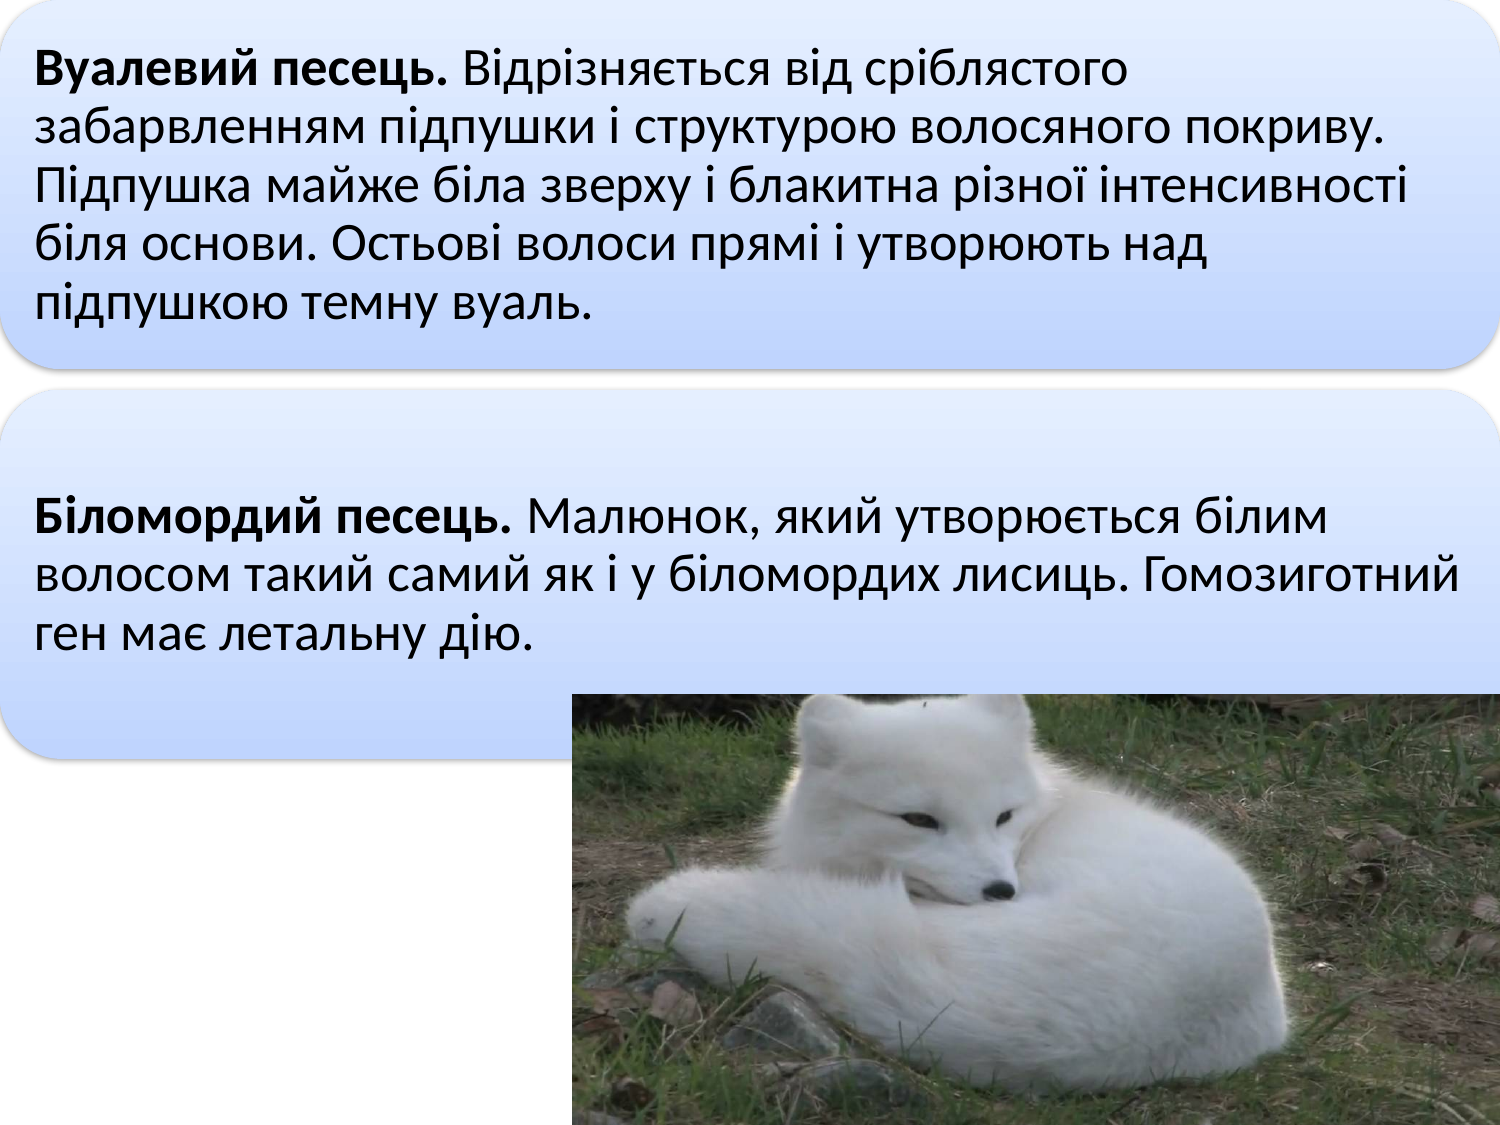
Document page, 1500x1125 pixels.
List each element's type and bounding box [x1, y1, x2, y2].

picture [572, 694, 1500, 1125]
text_box [0, 0, 1500, 768]
